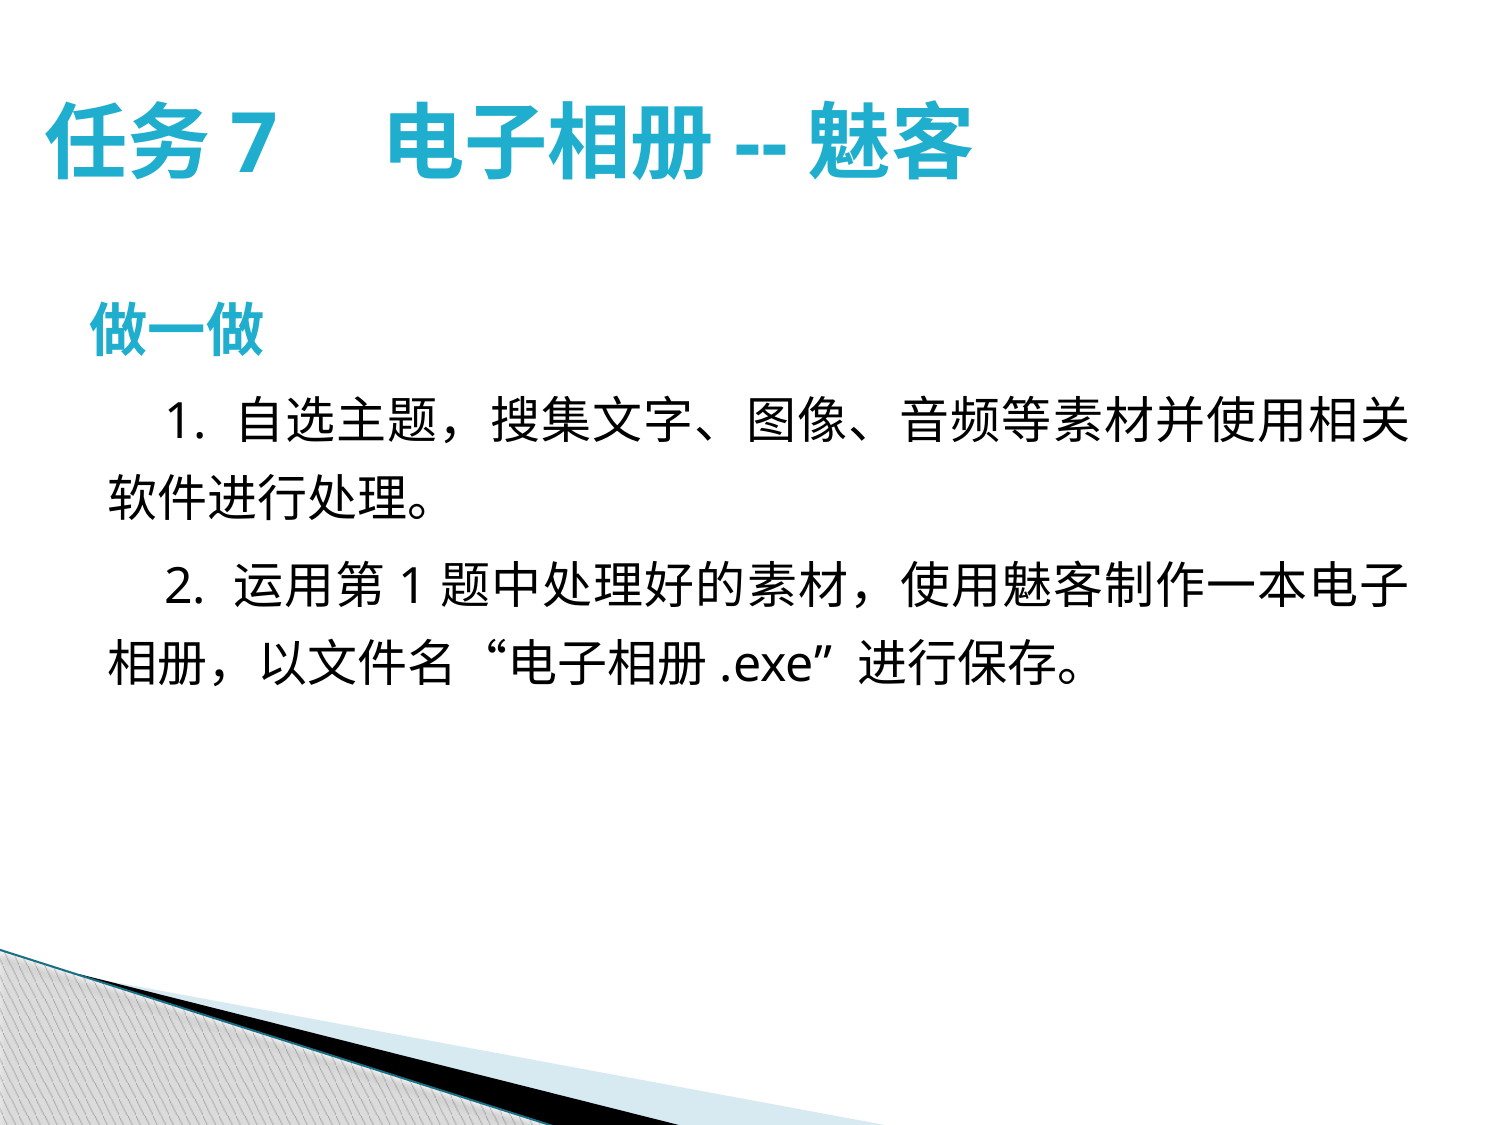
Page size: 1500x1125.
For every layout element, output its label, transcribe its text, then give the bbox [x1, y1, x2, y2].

title 任务7 电子相册--魅客 [29, 45, 1500, 233]
list 做一做 1. 自选主题，搜集文字、图像、音频等素材并使用相关软件进行处理。 2. 运用第1题中处理好的素材，使用魅客制作一本电子相册，以文件名“电子相册.exe” 进行保存。 [75, 243, 1425, 1012]
